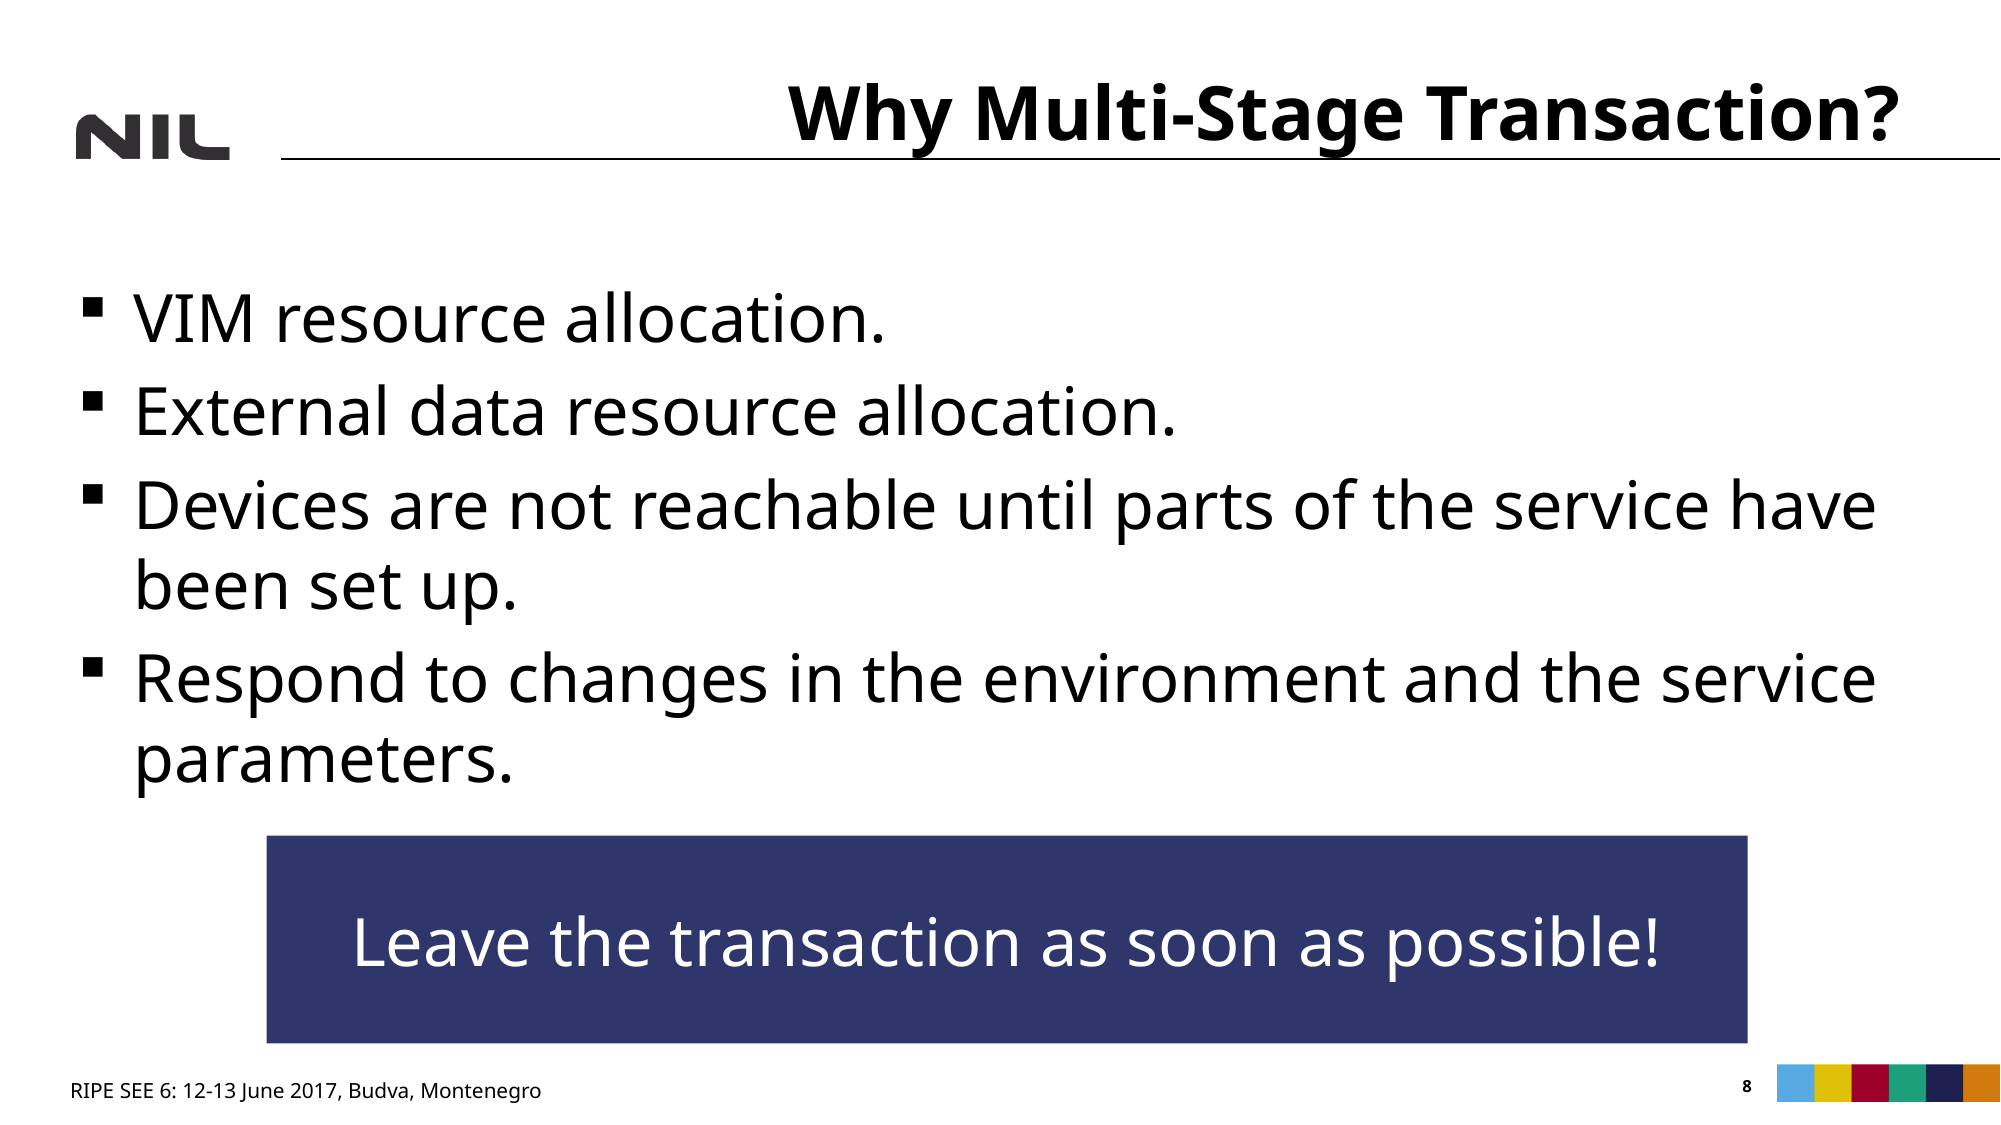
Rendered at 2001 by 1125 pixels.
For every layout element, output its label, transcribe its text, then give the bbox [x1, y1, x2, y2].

list VIM resource allocation. External data resource allocation. Devices are not reachable until parts of the service have been set up. Respond to changes in the environment and the service parameters. [77, 275, 1920, 1063]
title Why Multi-Stage Transaction? [225, 58, 1916, 246]
text_box Leave the transaction as soon as possible! [265, 833, 1750, 1046]
picture [1777, 1064, 2000, 1102]
picture [38, 27, 267, 247]
